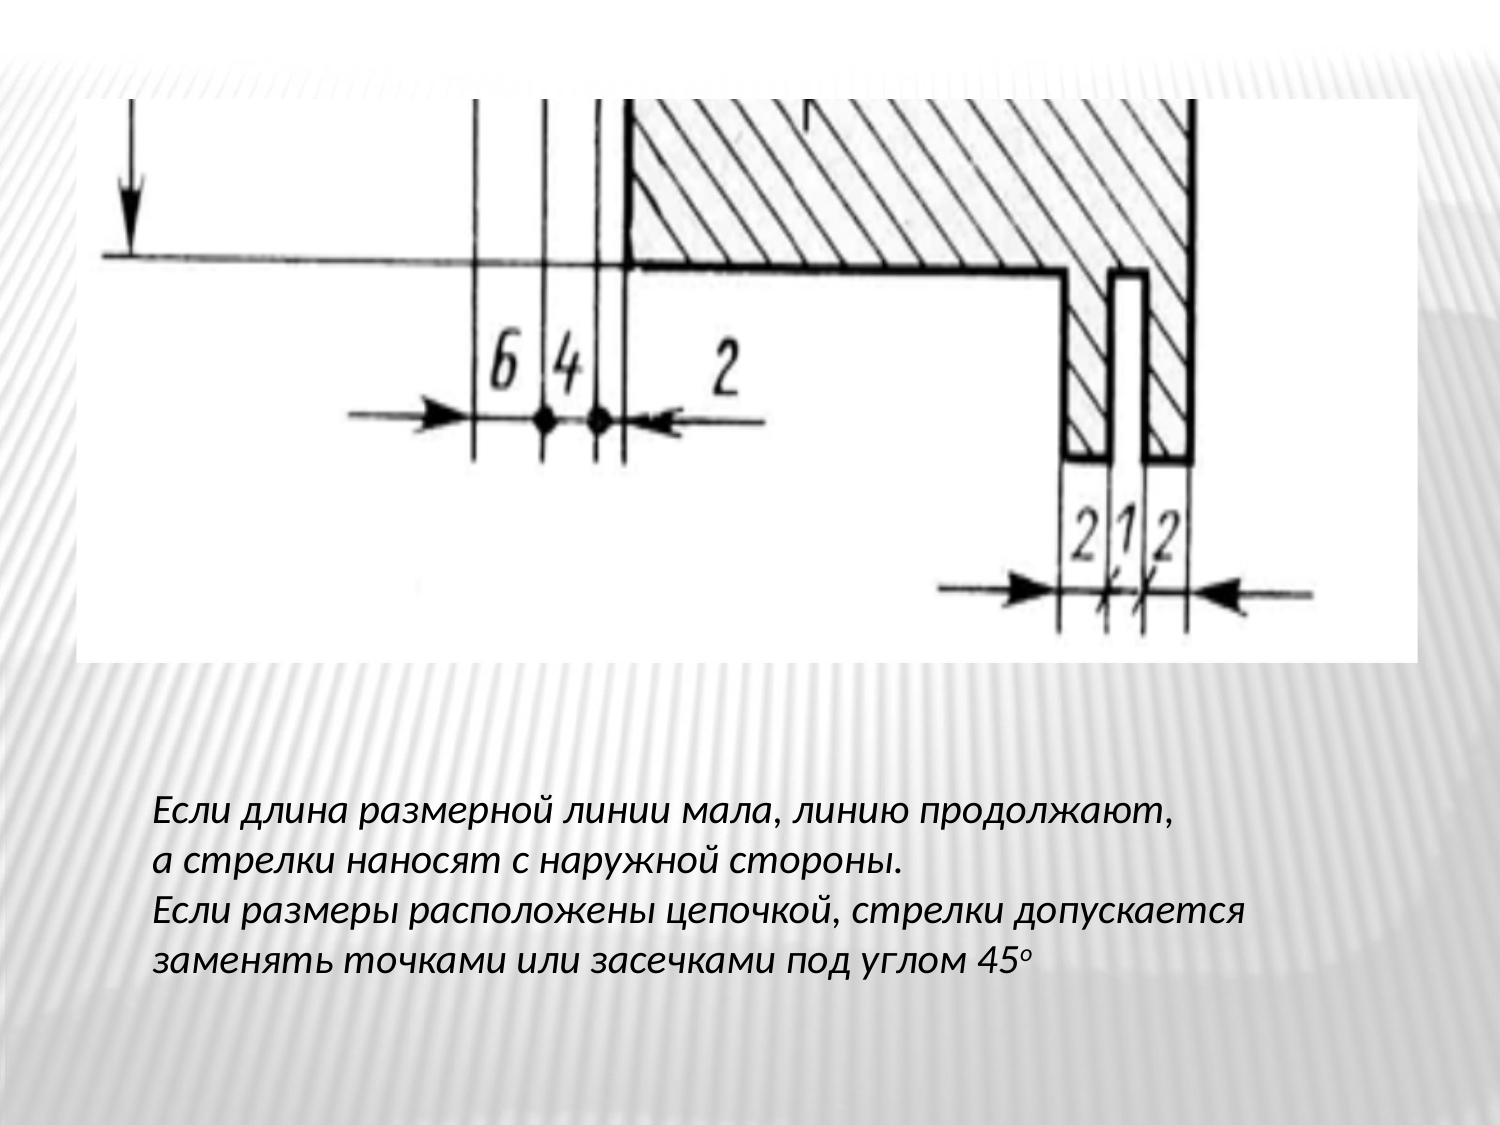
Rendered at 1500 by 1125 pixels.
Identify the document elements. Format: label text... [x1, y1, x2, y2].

text_box Если длина размерной линии мала, линию продолжают, а стрелки наносят с наружной стороны. Если размеры расположены цепочкой, стрелки допускается заменять точками или засечками под углом 45о [1037, 774, 1263, 990]
picture [77, 99, 462, 661]
picture [464, 0, 1028, 1053]
text_box Если длина размерной линии мала, линию продолжают, а стрелки наносят с наружной стороны. Если размеры расположены цепочкой, стрелки допускается заменять точками или засечками под углом 45о [137, 774, 454, 990]
picture [1029, 99, 1418, 661]
